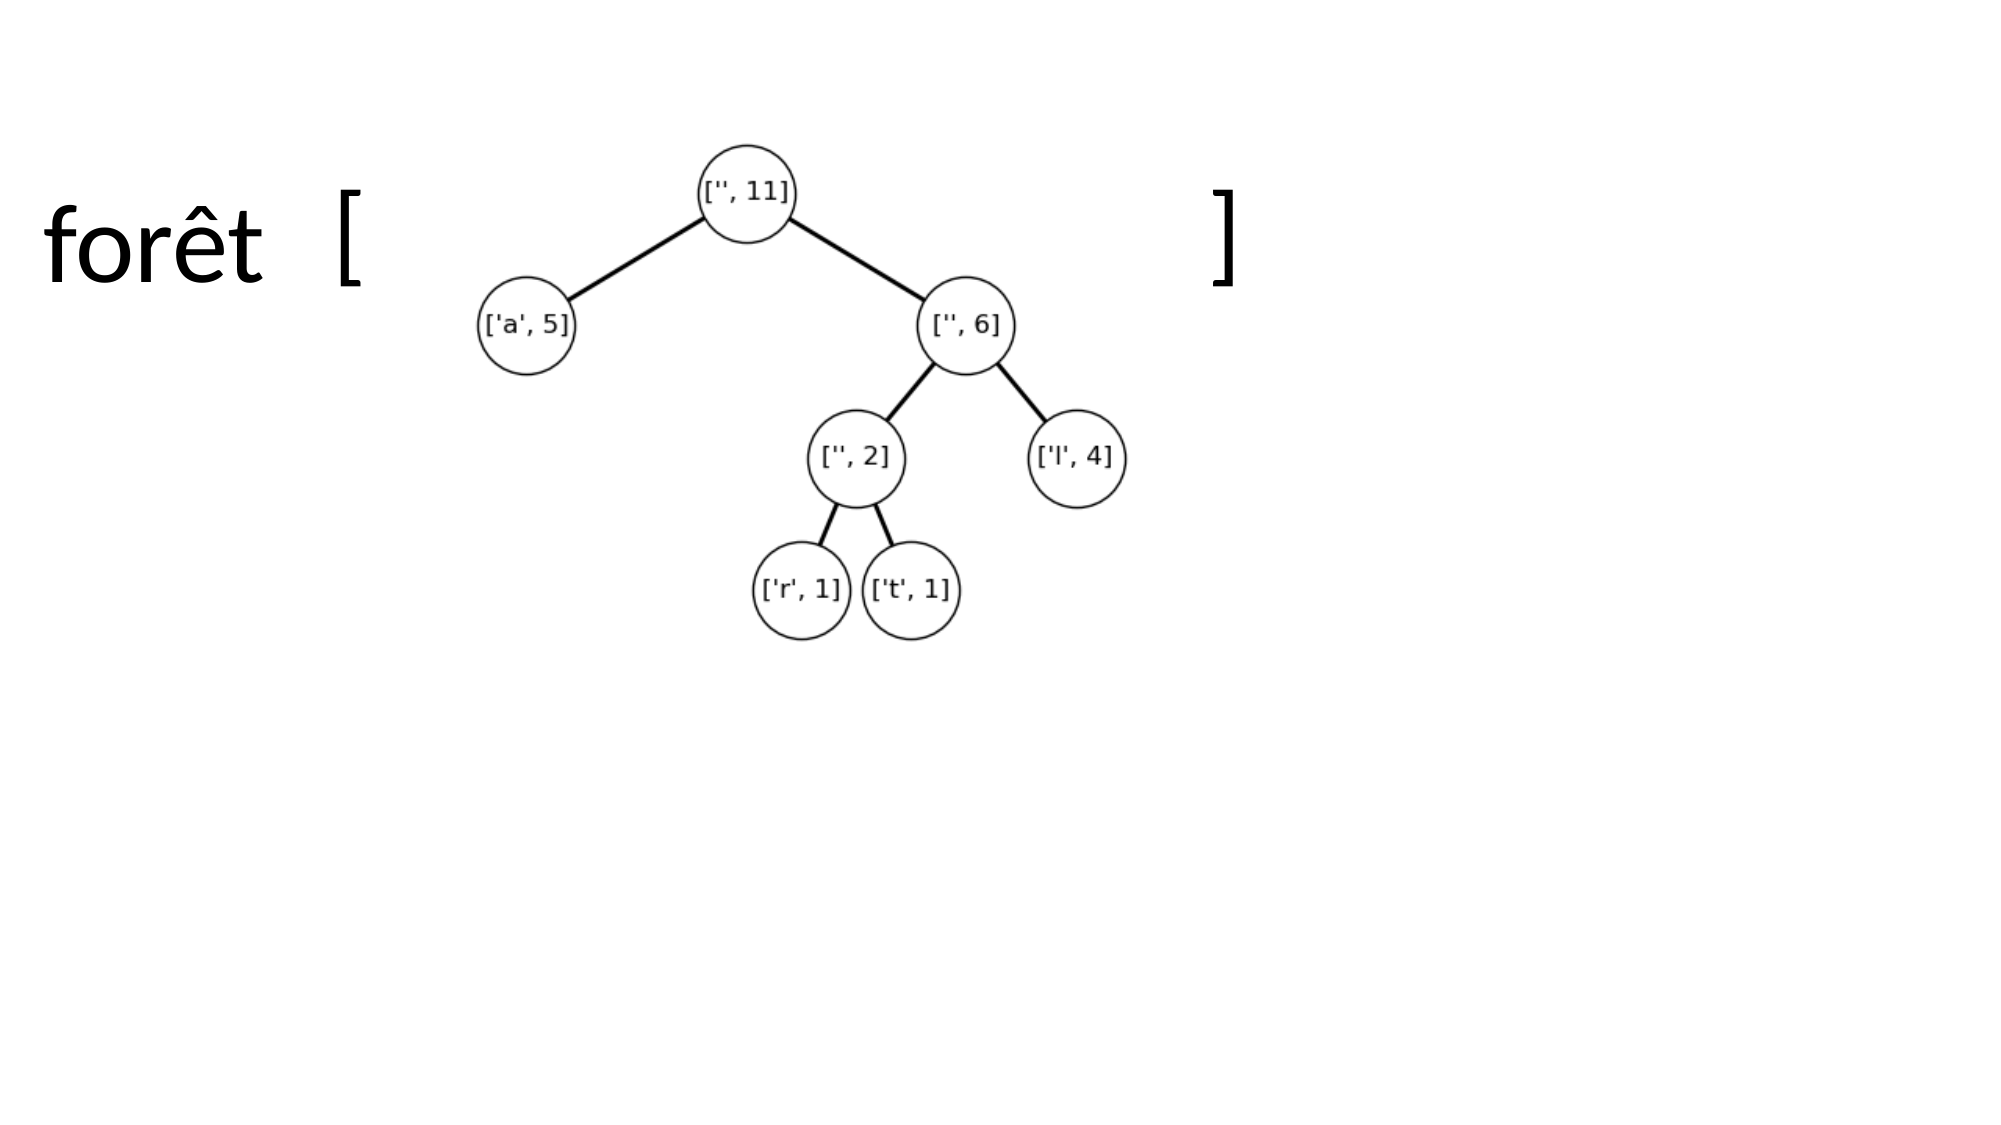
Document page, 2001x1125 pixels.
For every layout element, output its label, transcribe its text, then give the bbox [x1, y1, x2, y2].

text_box forêt [28, 162, 332, 313]
text_box [ ] [317, 151, 437, 302]
text_box [ ] [1147, 151, 1683, 302]
picture [437, 128, 1147, 656]
